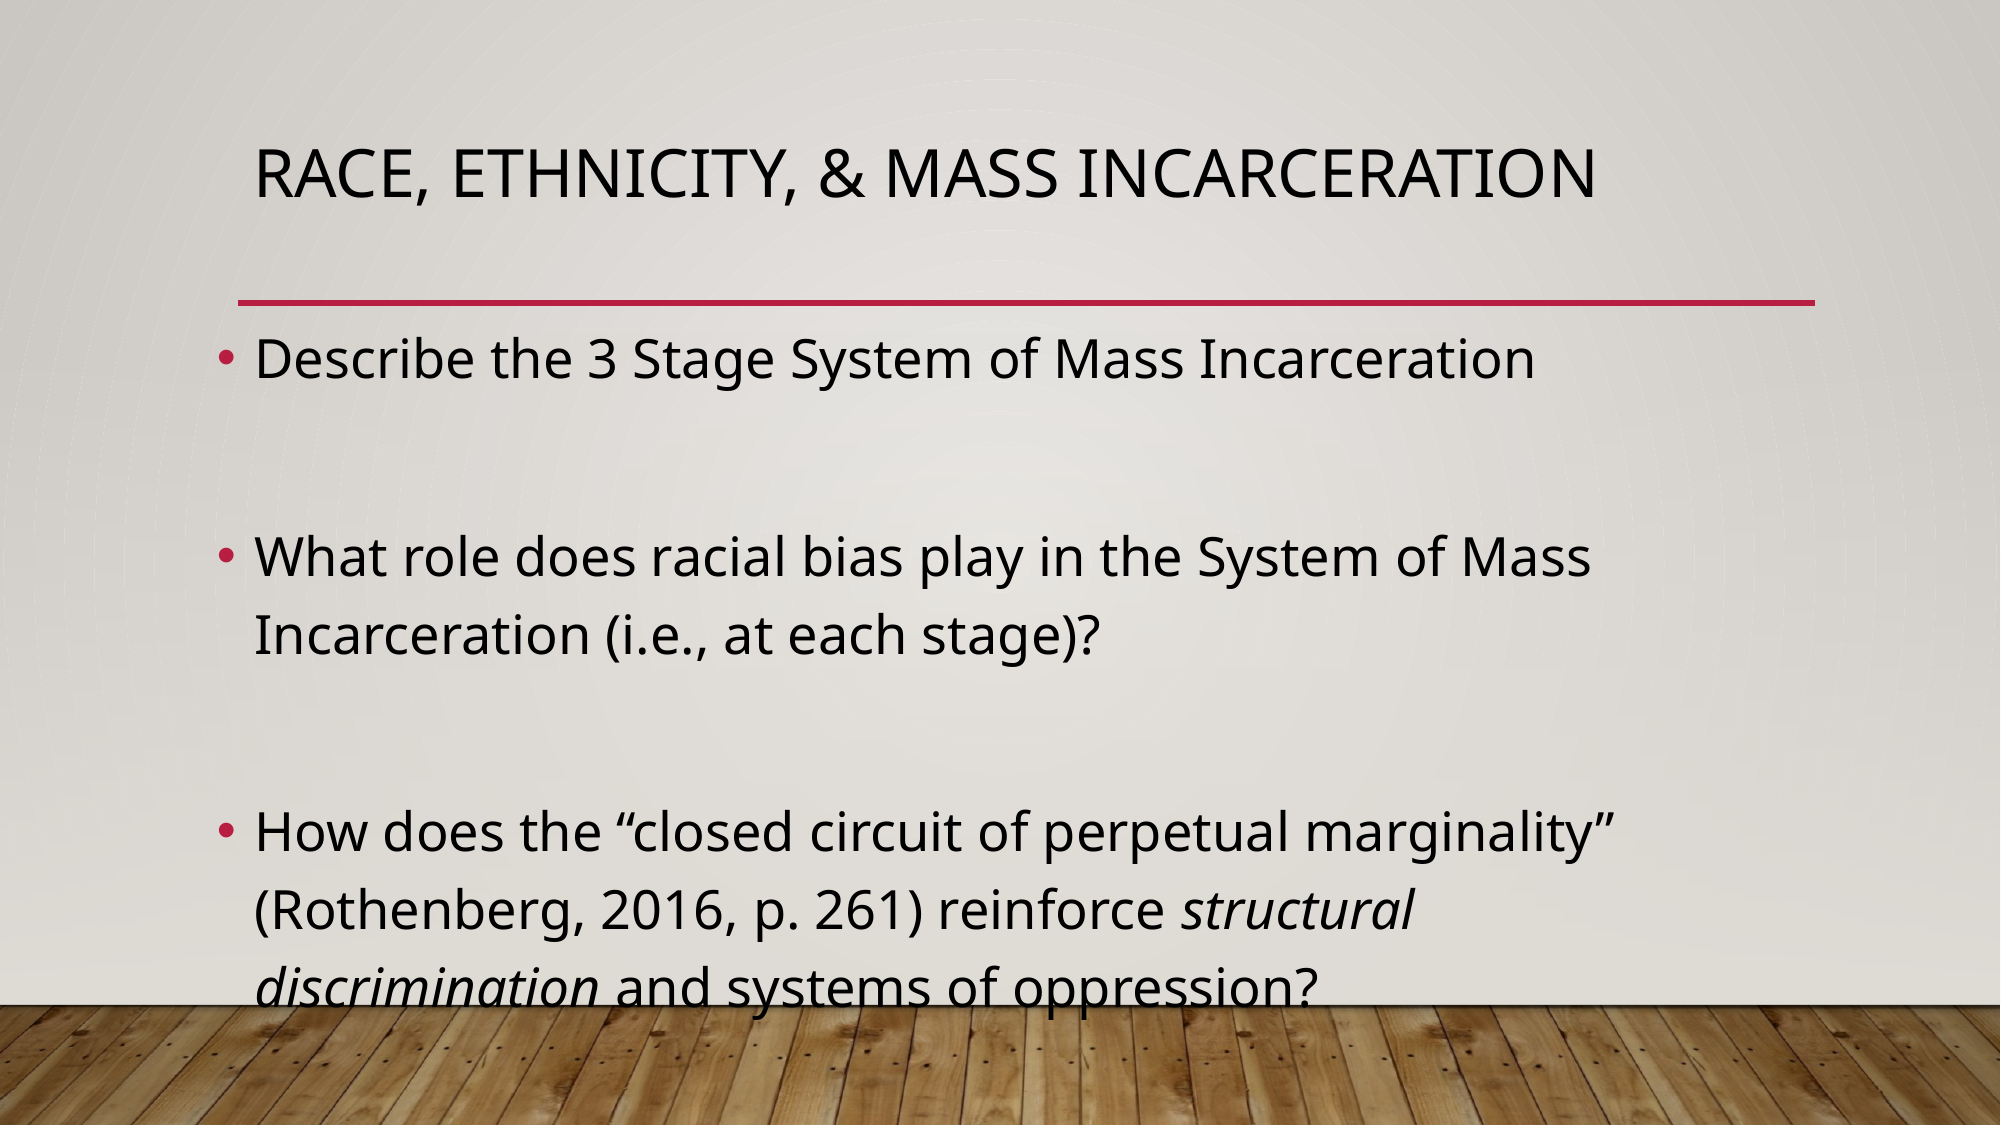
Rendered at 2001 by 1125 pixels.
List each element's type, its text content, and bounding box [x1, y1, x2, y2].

title Race, Ethnicity, & Mass Incarceration [238, 131, 1814, 305]
list Describe the 3 Stage System of Mass Incarceration What role does racial bias play in the System of Mass Incarceration (i.e., at each stage)? How does the “closed circuit of perpetual marginality” (Rothenberg, 2016, p. 261) reinforce structural discrimination and systems of oppression? [201, 304, 1778, 871]
picture [0, 1005, 2000, 1125]
